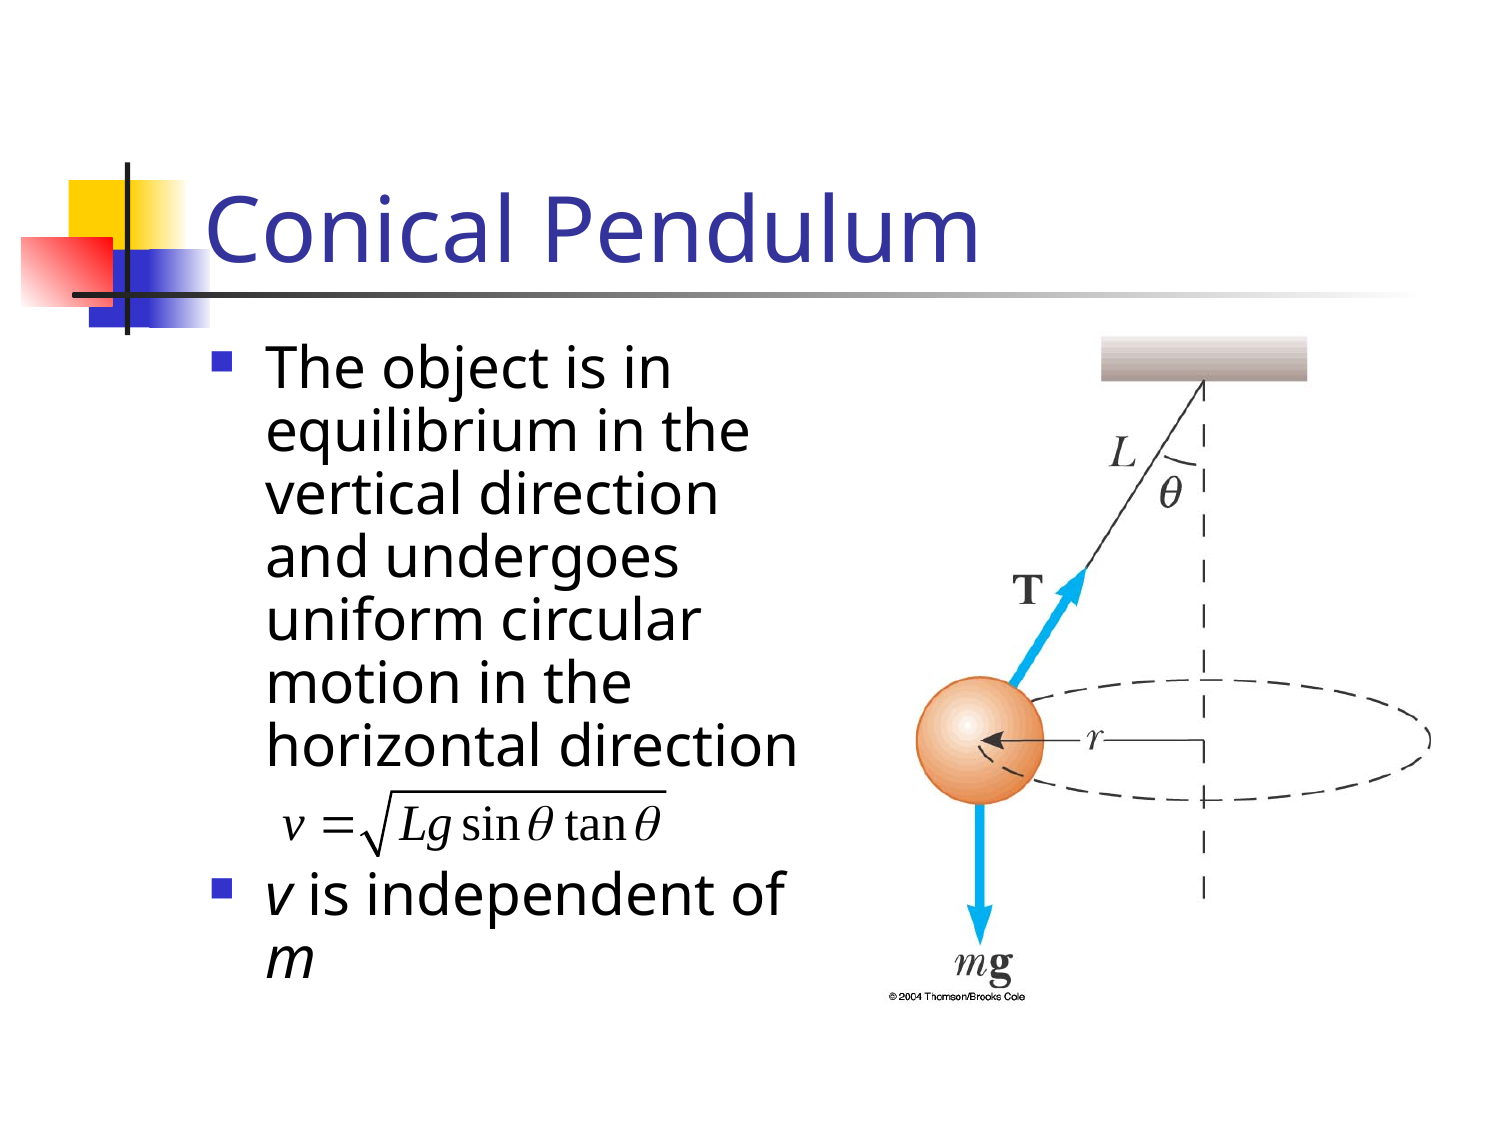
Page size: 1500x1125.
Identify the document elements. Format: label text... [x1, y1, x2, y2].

list The object is in equilibrium in the vertical direction and undergoes uniform circular motion in the horizontal direction v is independent of m [193, 330, 820, 1007]
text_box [274, 780, 676, 867]
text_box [881, 330, 1432, 1007]
title Conical Pendulum [188, 101, 1468, 289]
